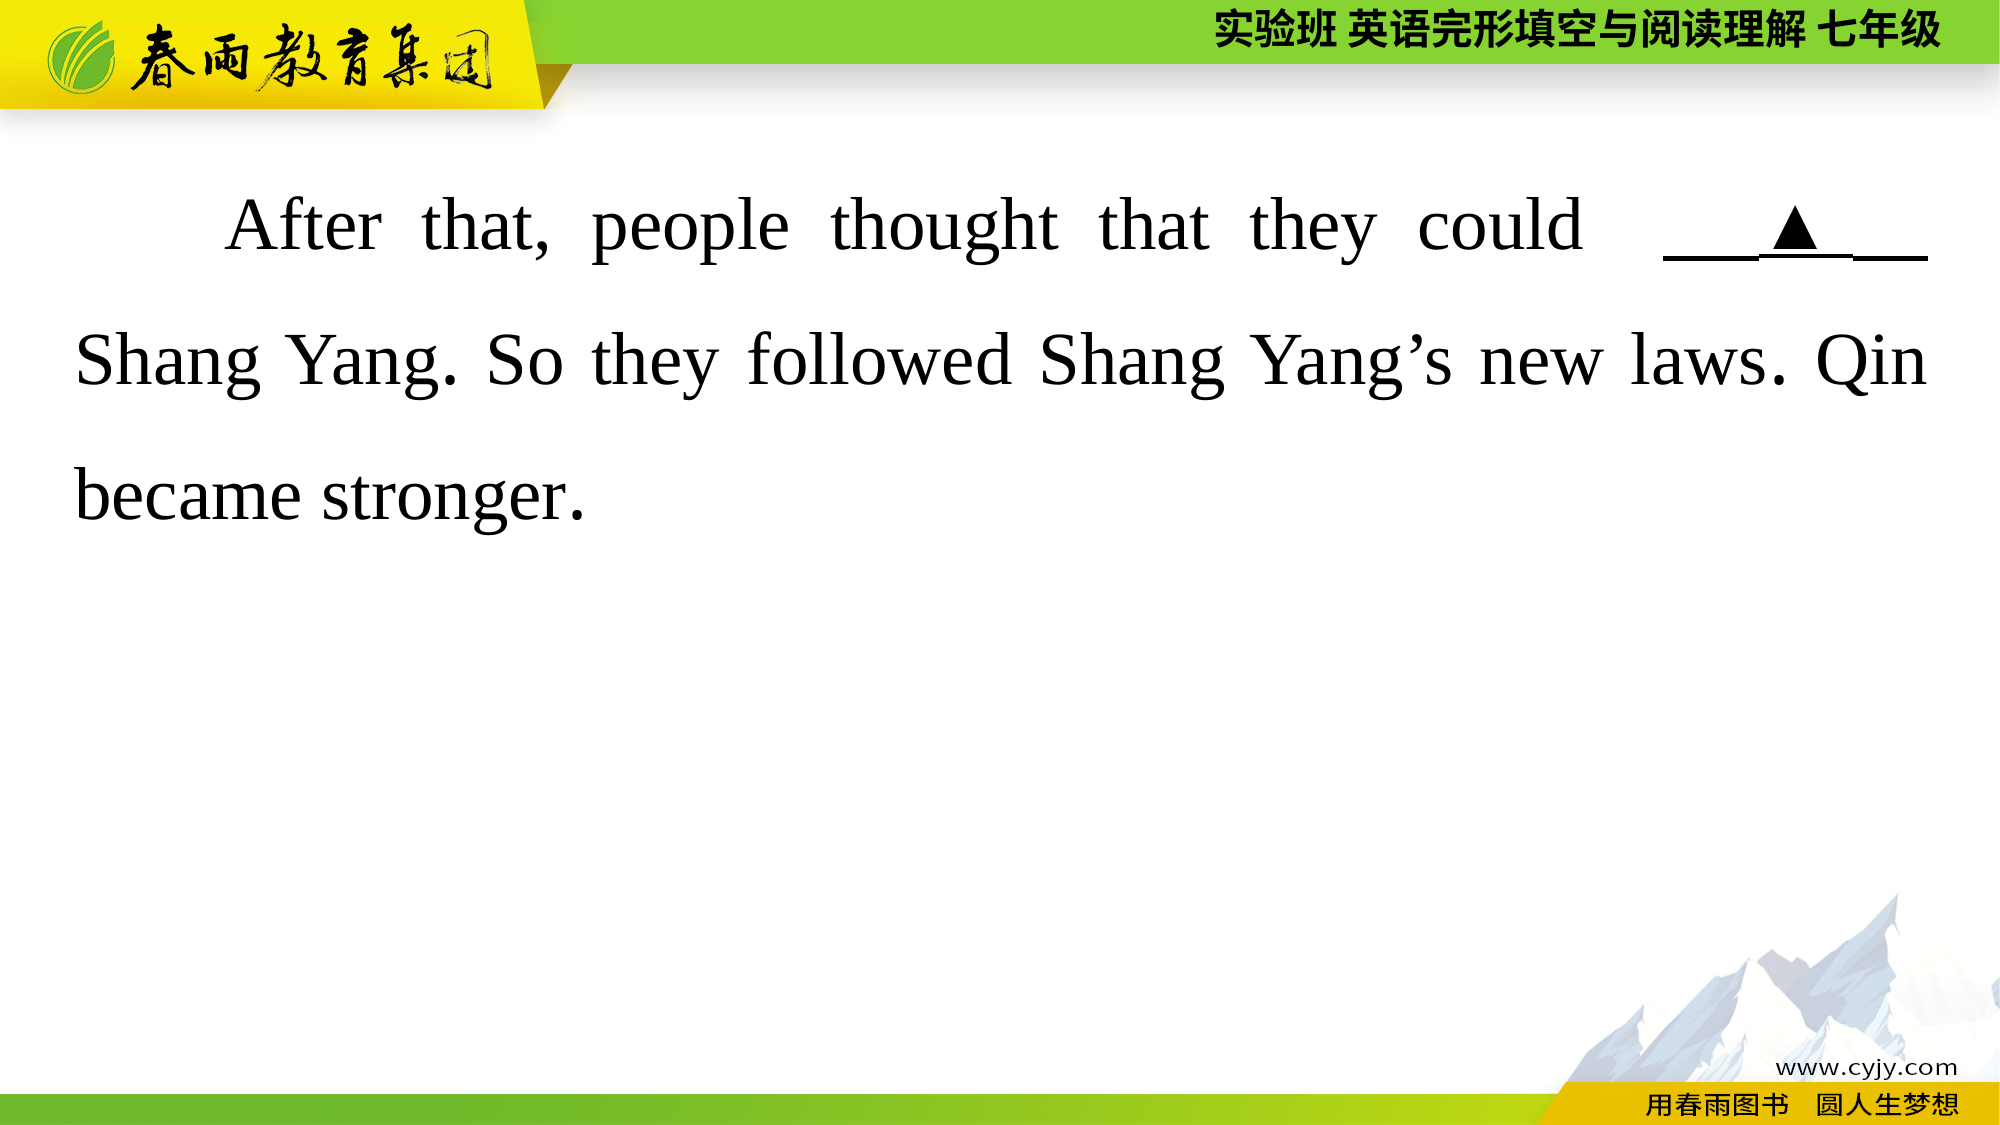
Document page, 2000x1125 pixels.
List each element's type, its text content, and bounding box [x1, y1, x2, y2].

picture [0, 0, 2000, 1125]
list After that, people thought that they could ▲ Shang Yang. So they followed Shang Yang’s new laws. Qin became stronger. [59, 122, 1944, 530]
